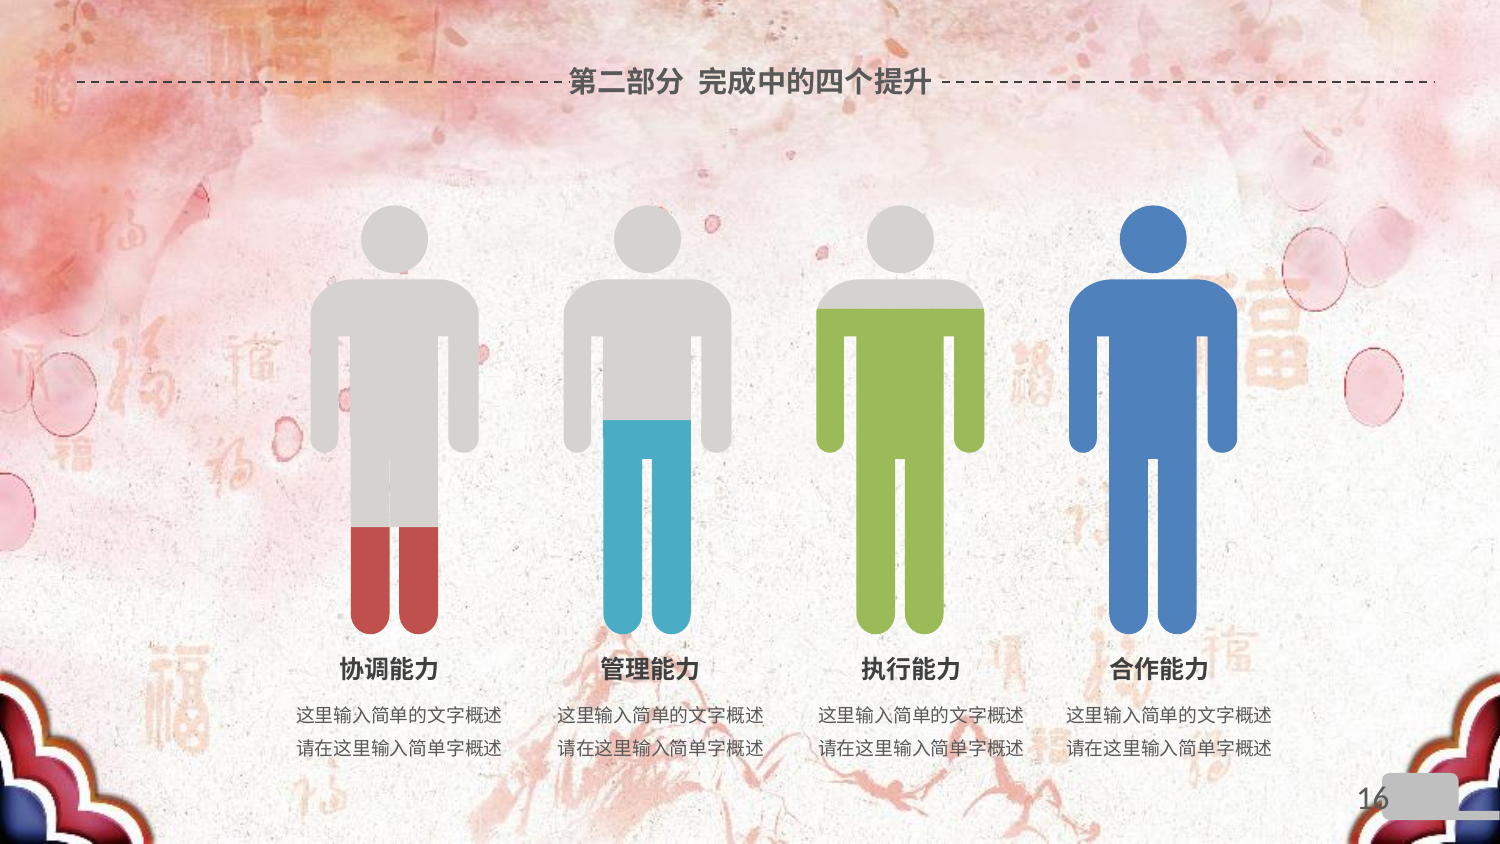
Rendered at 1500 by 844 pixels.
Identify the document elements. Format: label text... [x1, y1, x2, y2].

text_box 这里输入简单的文字概述请在这里输入简单字概述 [797, 684, 1045, 767]
picture [1376, 797, 1381, 807]
title 第二部分 完成中的四个提升 [18, 52, 1483, 110]
text_box 这里输入简单的文字概述请在这里输入简单字概述 [536, 684, 785, 767]
text_box 这里输入简单的文字概述请在这里输入简单字概述 [1045, 684, 1294, 767]
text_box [816, 205, 985, 635]
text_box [563, 205, 732, 635]
text_box 这里输入简单的文字概述请在这里输入简单字概述 [275, 684, 524, 767]
text_box 合作能力 [1094, 646, 1225, 684]
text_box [1068, 205, 1238, 635]
text_box 管理能力 [585, 646, 716, 684]
picture [0, 0, 1500, 844]
text_box 协调能力 [324, 646, 455, 684]
text_box 执行能力 [846, 646, 977, 684]
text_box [310, 205, 479, 635]
